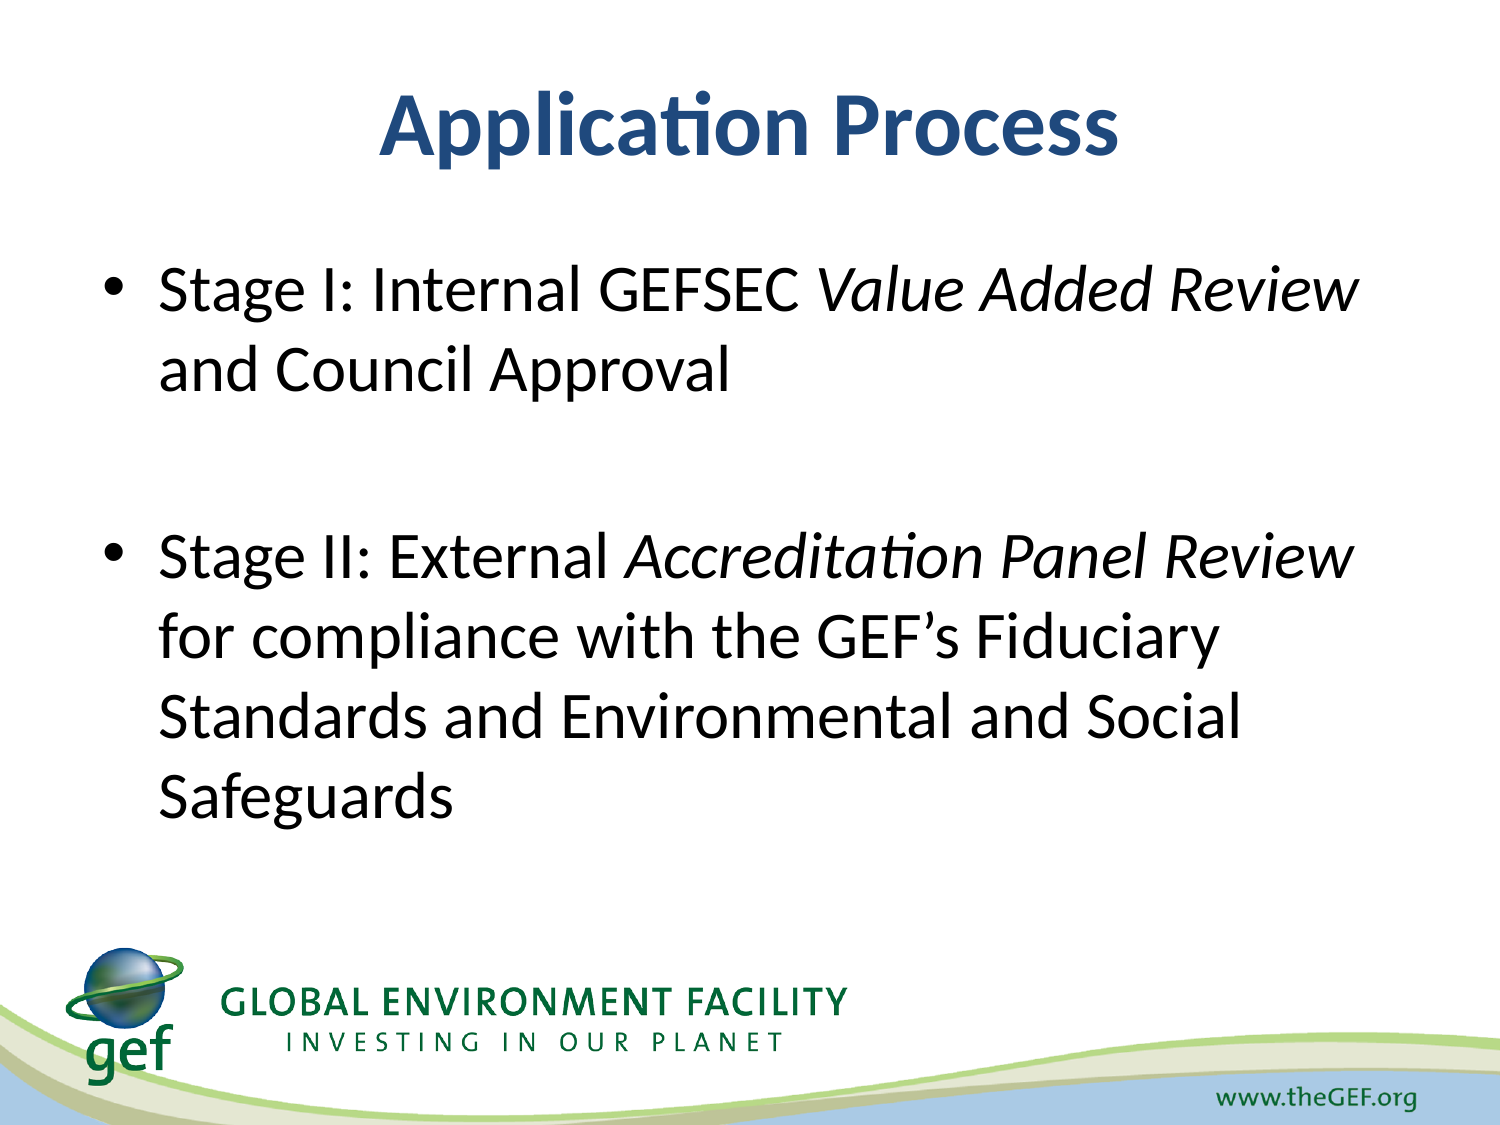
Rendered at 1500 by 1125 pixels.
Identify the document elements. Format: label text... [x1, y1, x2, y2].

list Stage I: Internal GEFSEC Value Added Review and Council Approval Stage II: External Accreditation Panel Review for compliance with the GEF’s Fiduciary Standards and Environmental and Social Safeguards [87, 237, 1438, 951]
picture [0, 920, 1500, 1125]
title Application Process [74, 24, 1426, 213]
